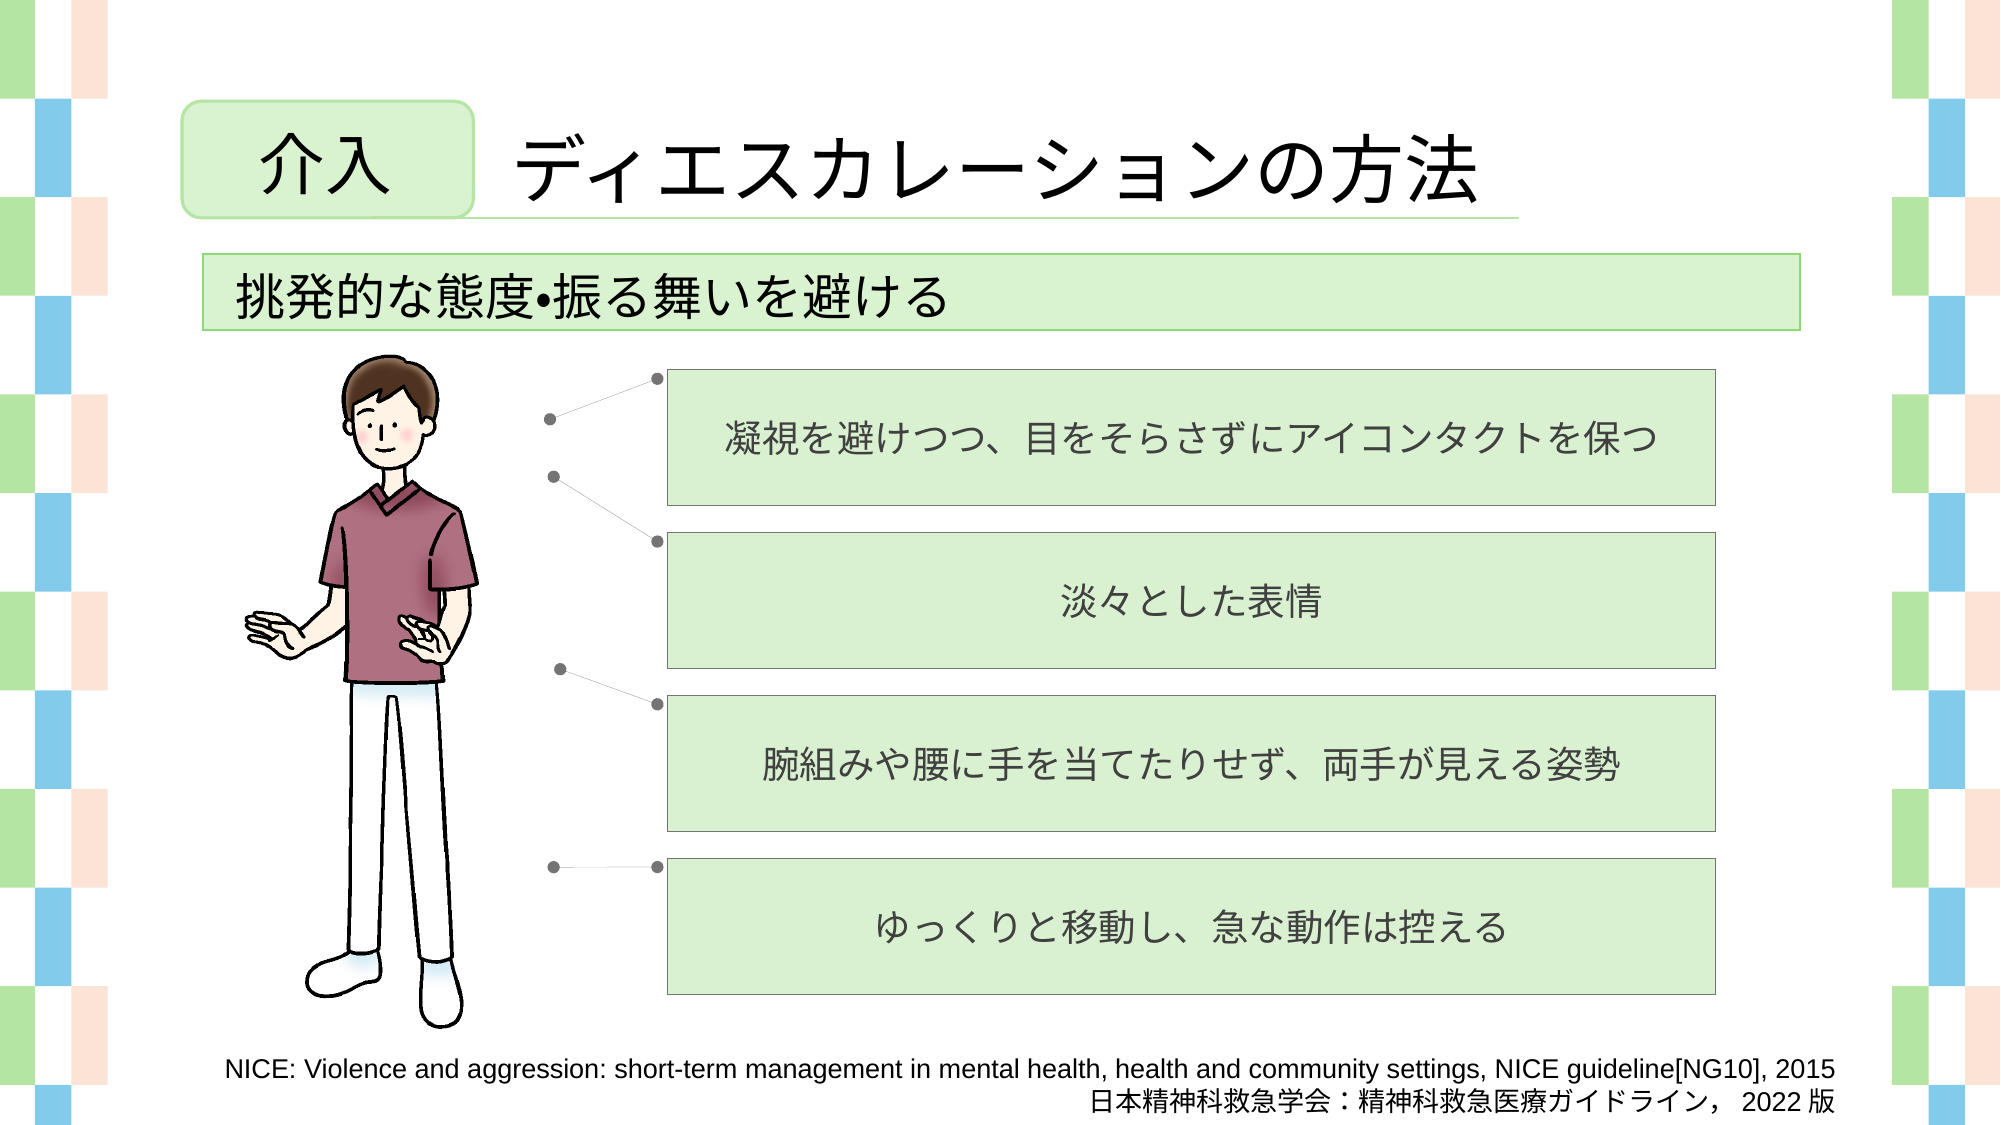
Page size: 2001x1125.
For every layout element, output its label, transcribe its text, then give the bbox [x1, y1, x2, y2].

text_box NICE: Violence and aggression: short-term management in mental health, health and community settings, NICE guideline[NG10], 2015 日本精神科救急学会：精神科救急医療ガイドライン，2022版 [126, 1044, 1850, 1125]
text_box 腕組みや腰に手を当てたりせず、両手が見える姿勢 [667, 695, 1716, 832]
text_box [0, 0, 109, 1125]
text_box 淡々とした表情 [667, 532, 1716, 669]
text_box [201, 252, 1801, 331]
text_box ゆっくりと移動し、急な動作は控える [667, 858, 1716, 995]
text_box 挑発的な態度・振る舞いを避ける [220, 257, 1818, 333]
text_box 淡々とした表情 [644, 533, 664, 548]
text_box ディエスカレーションの方法 [496, 115, 1527, 221]
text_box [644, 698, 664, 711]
text_box [180, 99, 476, 220]
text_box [1891, 0, 2000, 1125]
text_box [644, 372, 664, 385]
picture [132, 339, 644, 1037]
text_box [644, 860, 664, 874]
text_box 介入 [243, 115, 467, 211]
text_box 凝視を避けつつ、目をそらさずにアイコンタクトを保つ [667, 369, 1716, 506]
